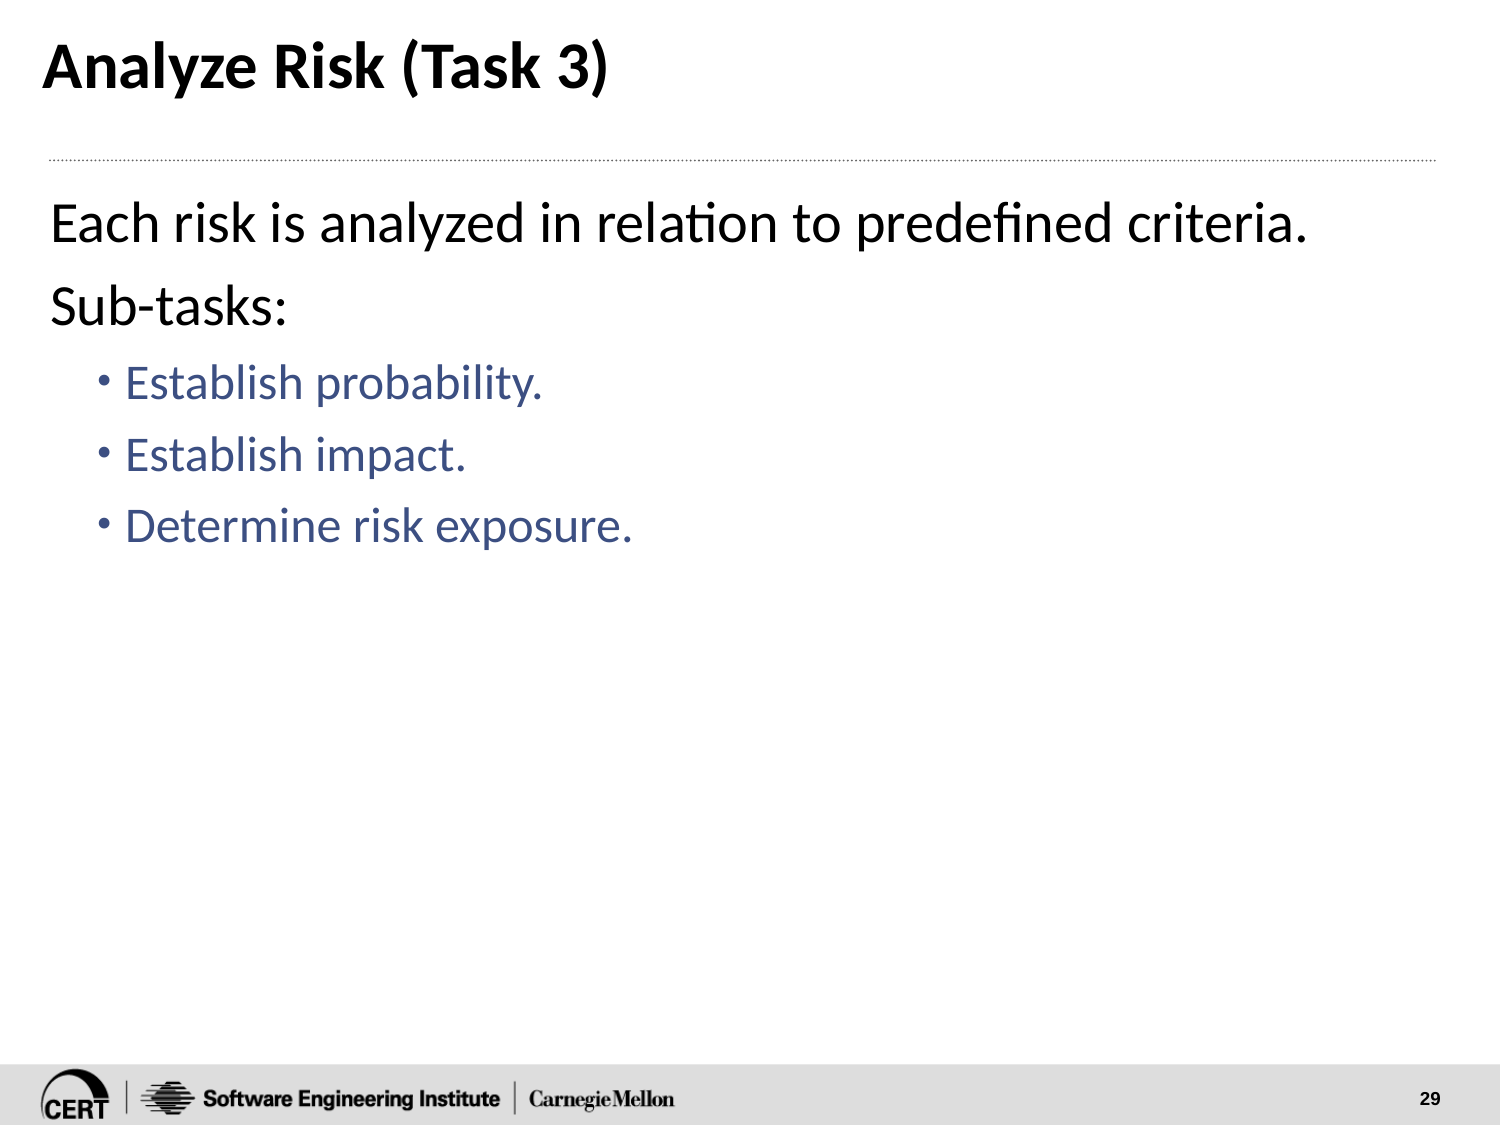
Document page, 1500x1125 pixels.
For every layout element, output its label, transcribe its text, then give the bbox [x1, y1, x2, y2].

title Analyze Risk (Task 3) [42, 37, 1434, 155]
picture [24, 1065, 688, 1125]
list Each risk is analyzed in relation to predefined criteria. Sub-tasks: Establish probability. Establish impact. Determine risk exposure. [49, 187, 1438, 1001]
